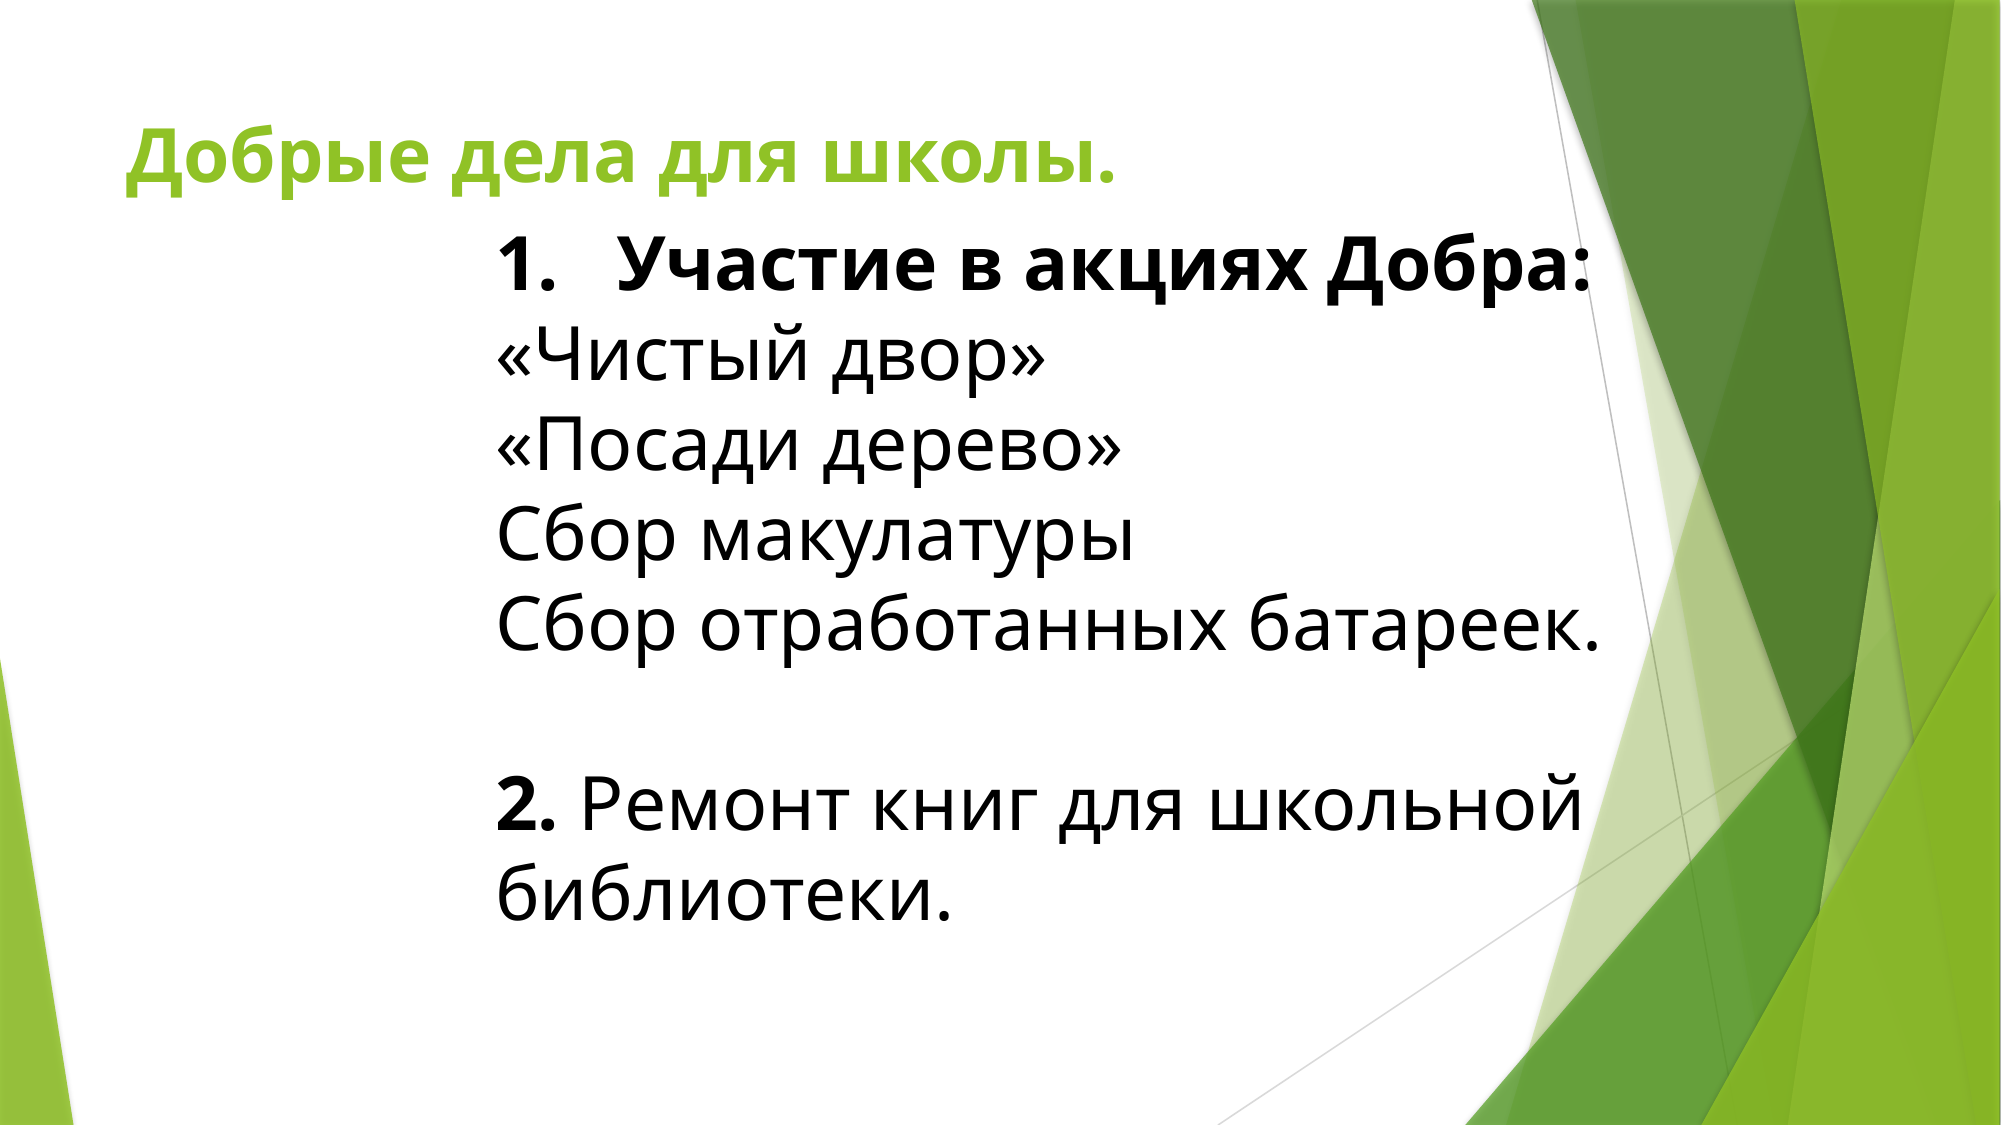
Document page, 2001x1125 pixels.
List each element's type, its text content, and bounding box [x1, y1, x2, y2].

title Добрые дела для школы. [111, 99, 1522, 317]
text_box Участие в акциях Добра: «Чистый двор» «Посади дерево» Сбор макулатуры Сбор отработанных батареек. 2. Ремонт книг для школьной библиотеки. [480, 208, 1662, 943]
